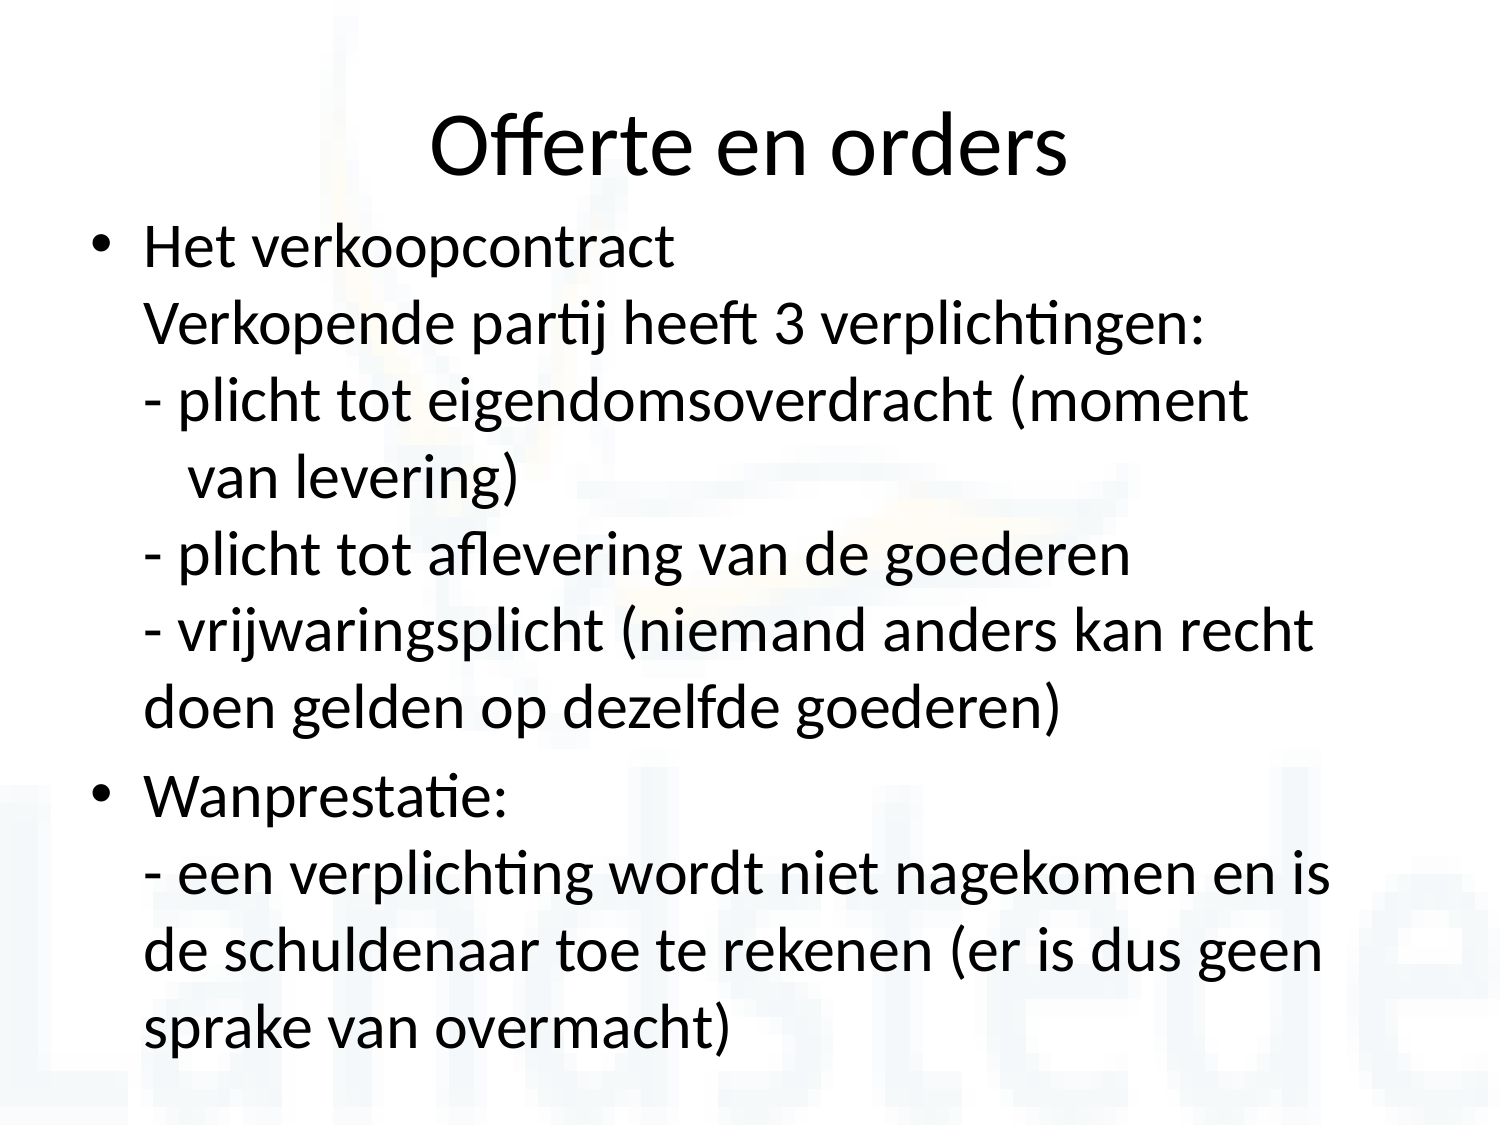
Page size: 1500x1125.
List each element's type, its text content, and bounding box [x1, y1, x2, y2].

list Het verkoopcontract Verkopende partij heeft 3 verplichtingen: - plicht tot eigendomsoverdracht (moment van levering) - plicht tot aflevering van de goederen - vrijwaringsplicht (niemand anders kan recht doen gelden op dezelfde goederen) Wanprestatie: - een verplichting wordt niet nagekomen en is de schuldenaar toe te rekenen (er is dus geen sprake van overmacht) [75, 196, 1425, 1071]
title Offerte en orders [75, 45, 1425, 196]
